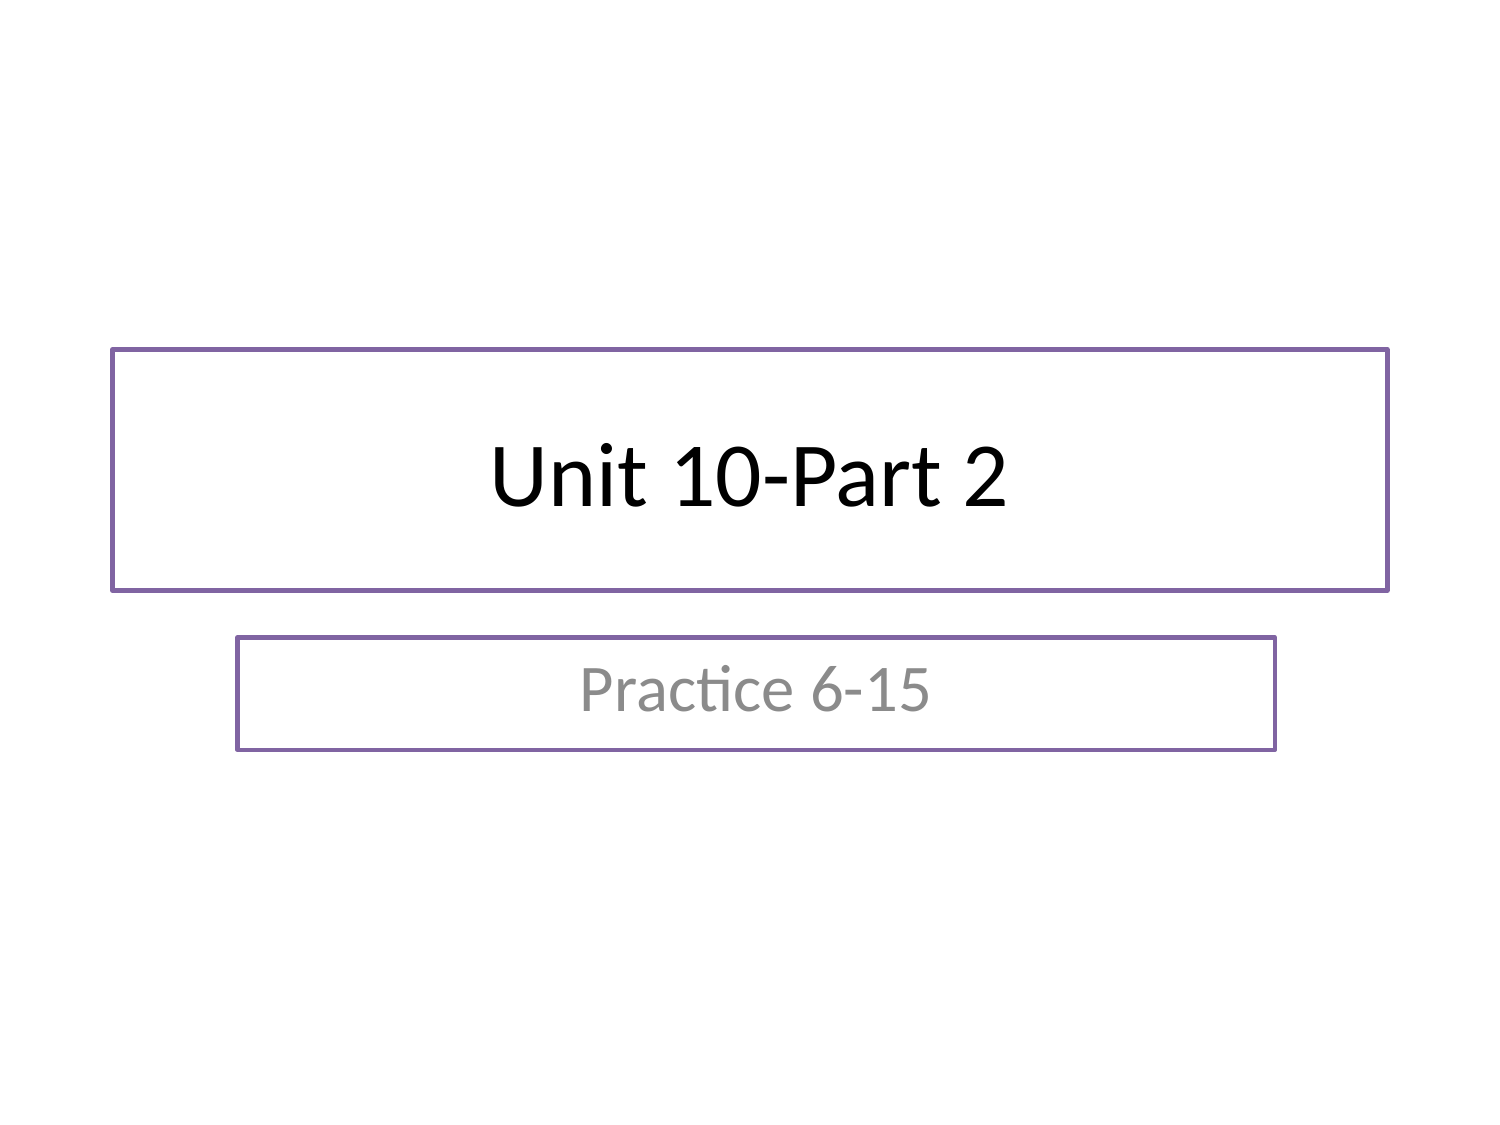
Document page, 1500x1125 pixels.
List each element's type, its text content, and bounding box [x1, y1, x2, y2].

subtitle Practice 6-15 [235, 635, 1277, 752]
title Unit 10-Part 2 [110, 347, 1390, 593]
